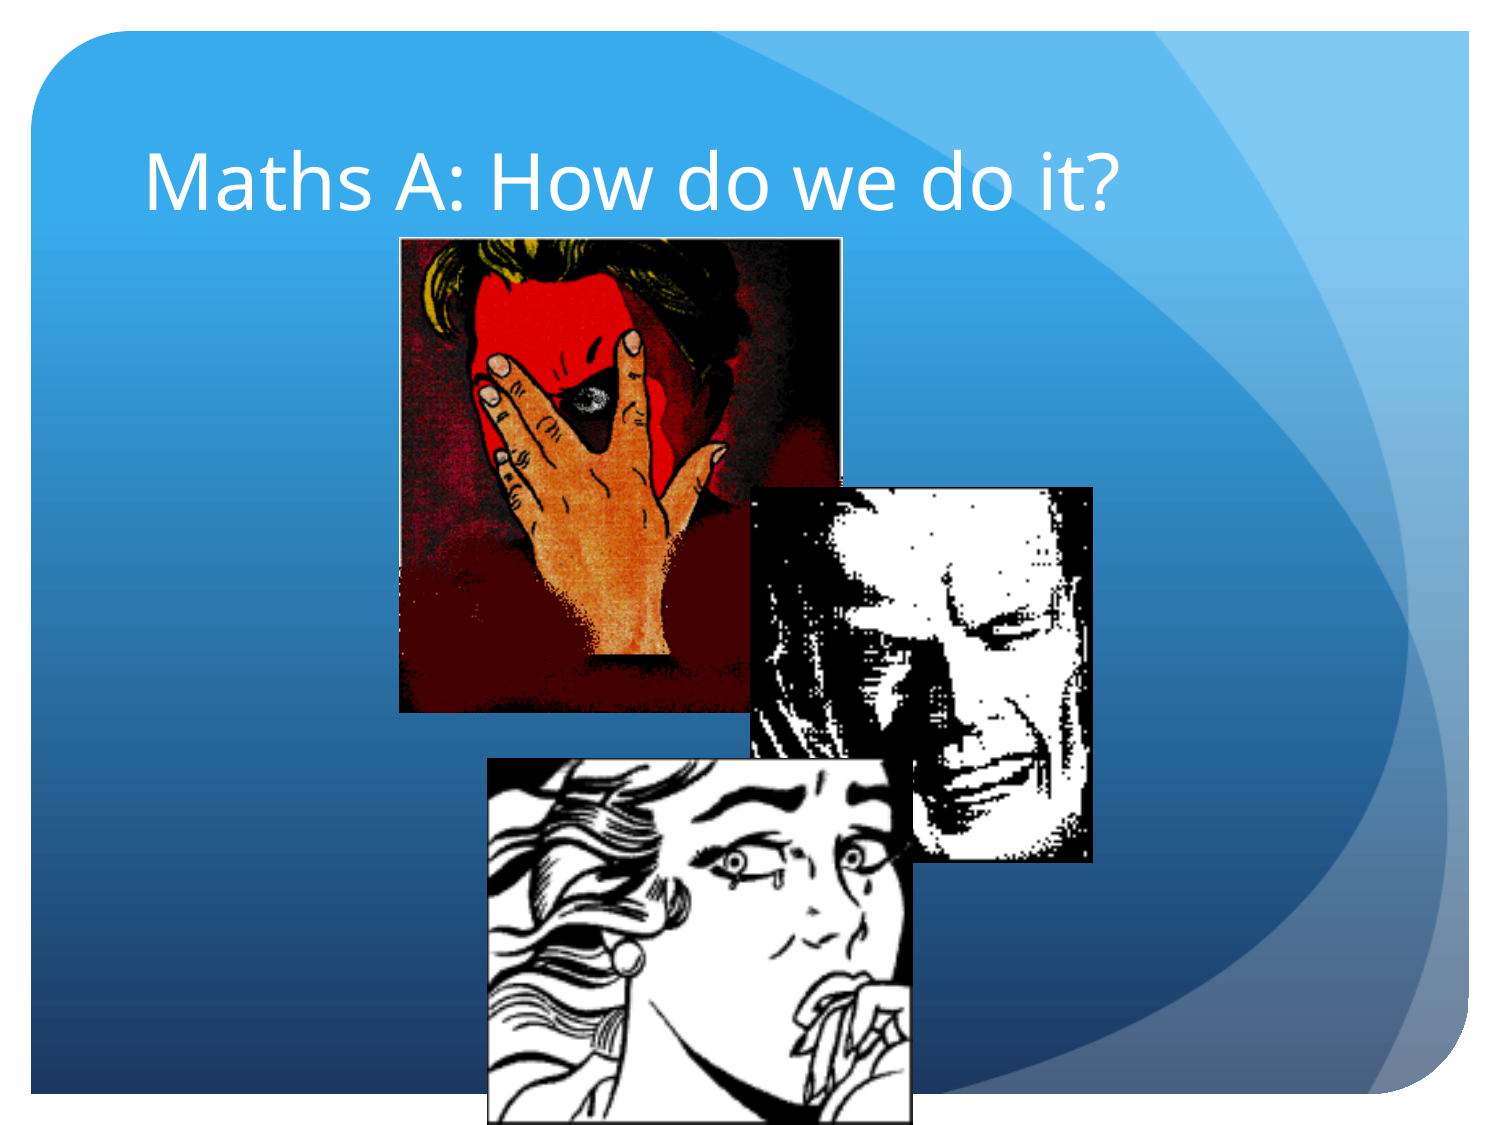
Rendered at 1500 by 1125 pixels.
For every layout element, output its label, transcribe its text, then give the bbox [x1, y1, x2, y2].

picture [24, 30, 1473, 1094]
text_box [399, 237, 1093, 1125]
title Maths A: How do we do it? [127, 62, 1372, 234]
